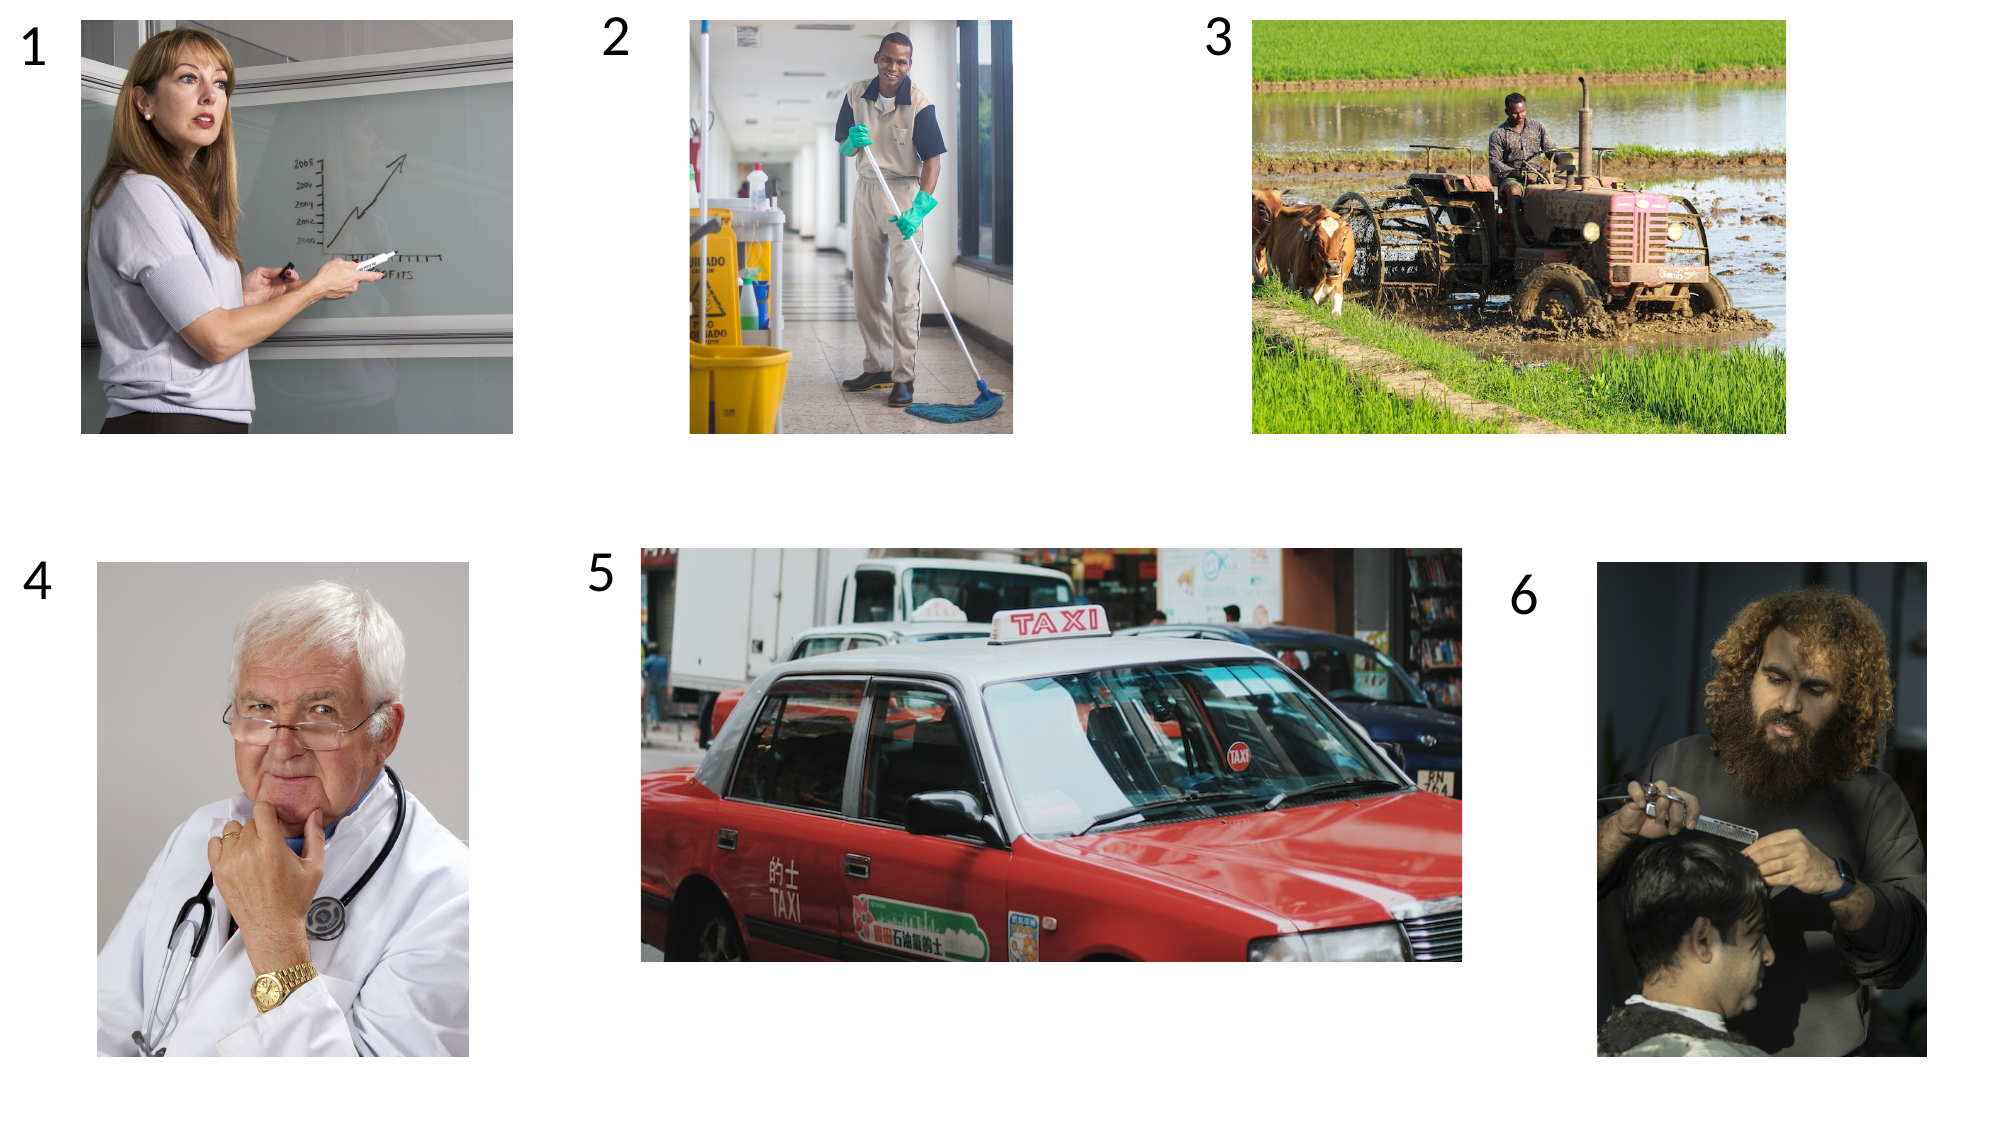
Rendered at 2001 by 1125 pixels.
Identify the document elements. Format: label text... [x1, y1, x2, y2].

text_box 1 [3, 0, 53, 85]
picture [1597, 562, 1928, 1057]
picture [81, 20, 513, 434]
picture [97, 562, 469, 1057]
text_box 5 [571, 525, 622, 611]
text_box 2 [586, 0, 636, 75]
text_box 3 [1188, 0, 1239, 75]
picture [640, 548, 1463, 962]
picture [1251, 20, 1787, 434]
text_box 4 [7, 533, 58, 619]
text_box 6 [1494, 548, 1544, 634]
picture [689, 20, 1014, 434]
